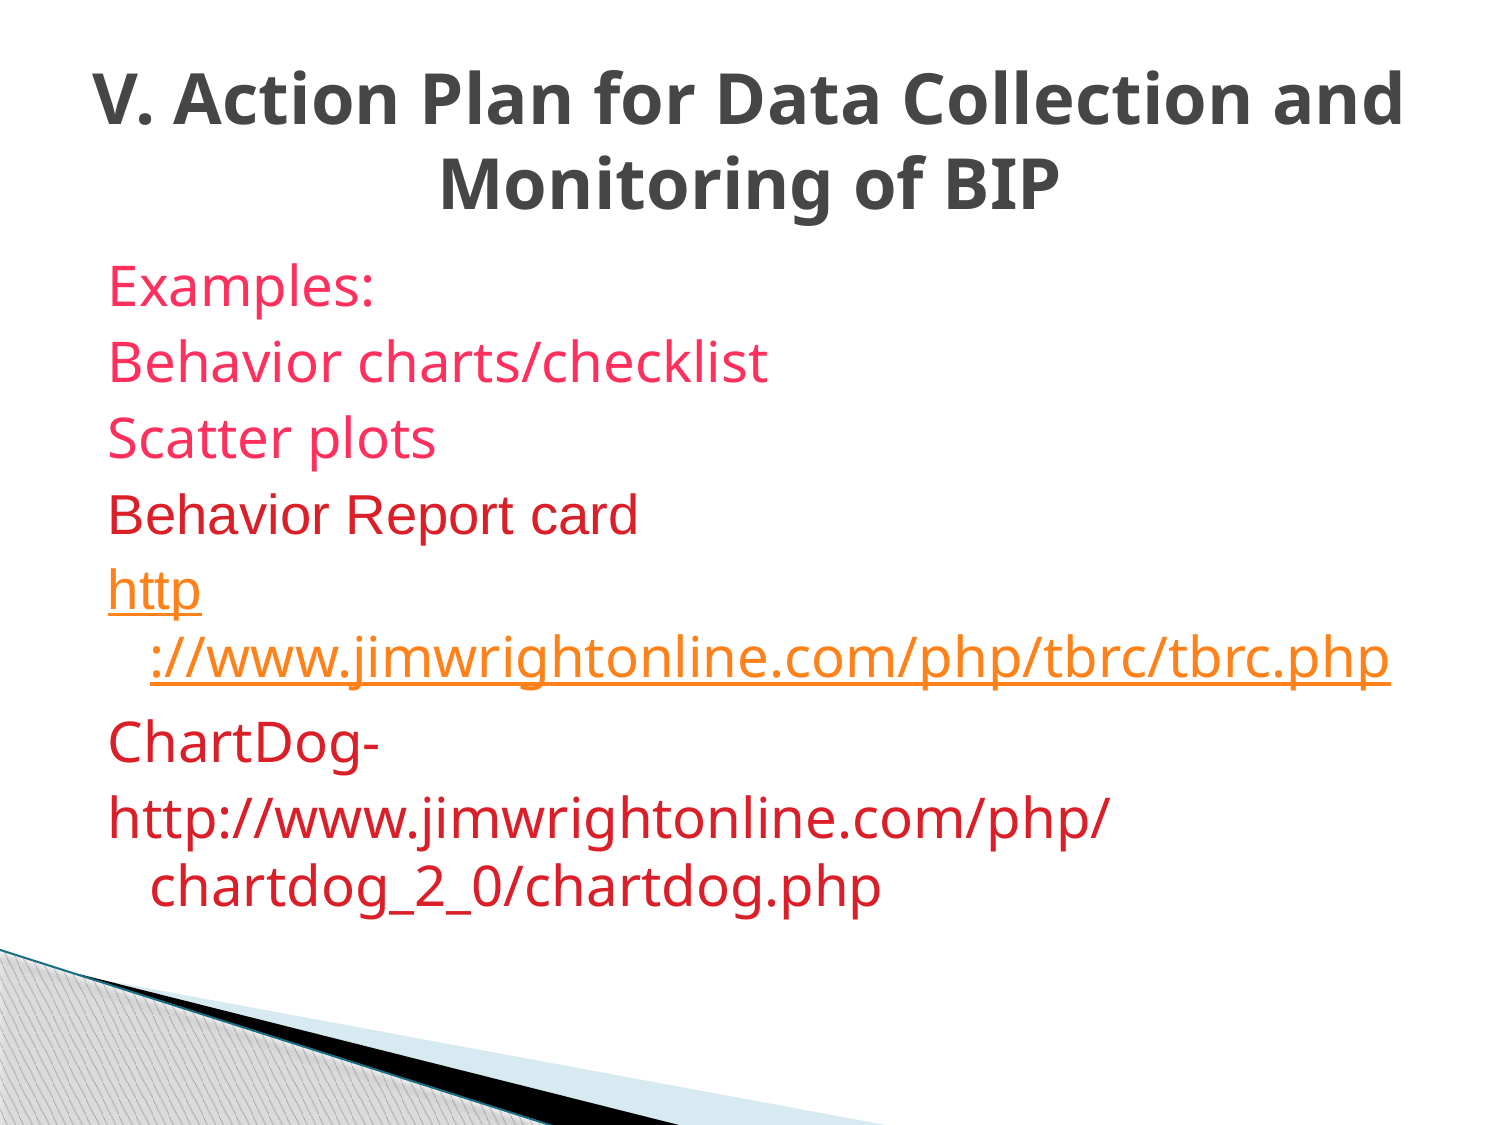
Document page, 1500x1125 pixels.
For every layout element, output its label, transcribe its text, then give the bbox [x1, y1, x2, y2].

title V. Action Plan for Data Collection and Monitoring of BIP [75, 45, 1425, 233]
list Examples: Behavior charts/checklist Scatter plots Behavior Report card http://www.jimwrightonline.com/php/tbrc/tbrc.php ChartDog- http://www.jimwrightonline.com/php/chartdog_2_0/chartdog.php [74, 242, 1426, 986]
